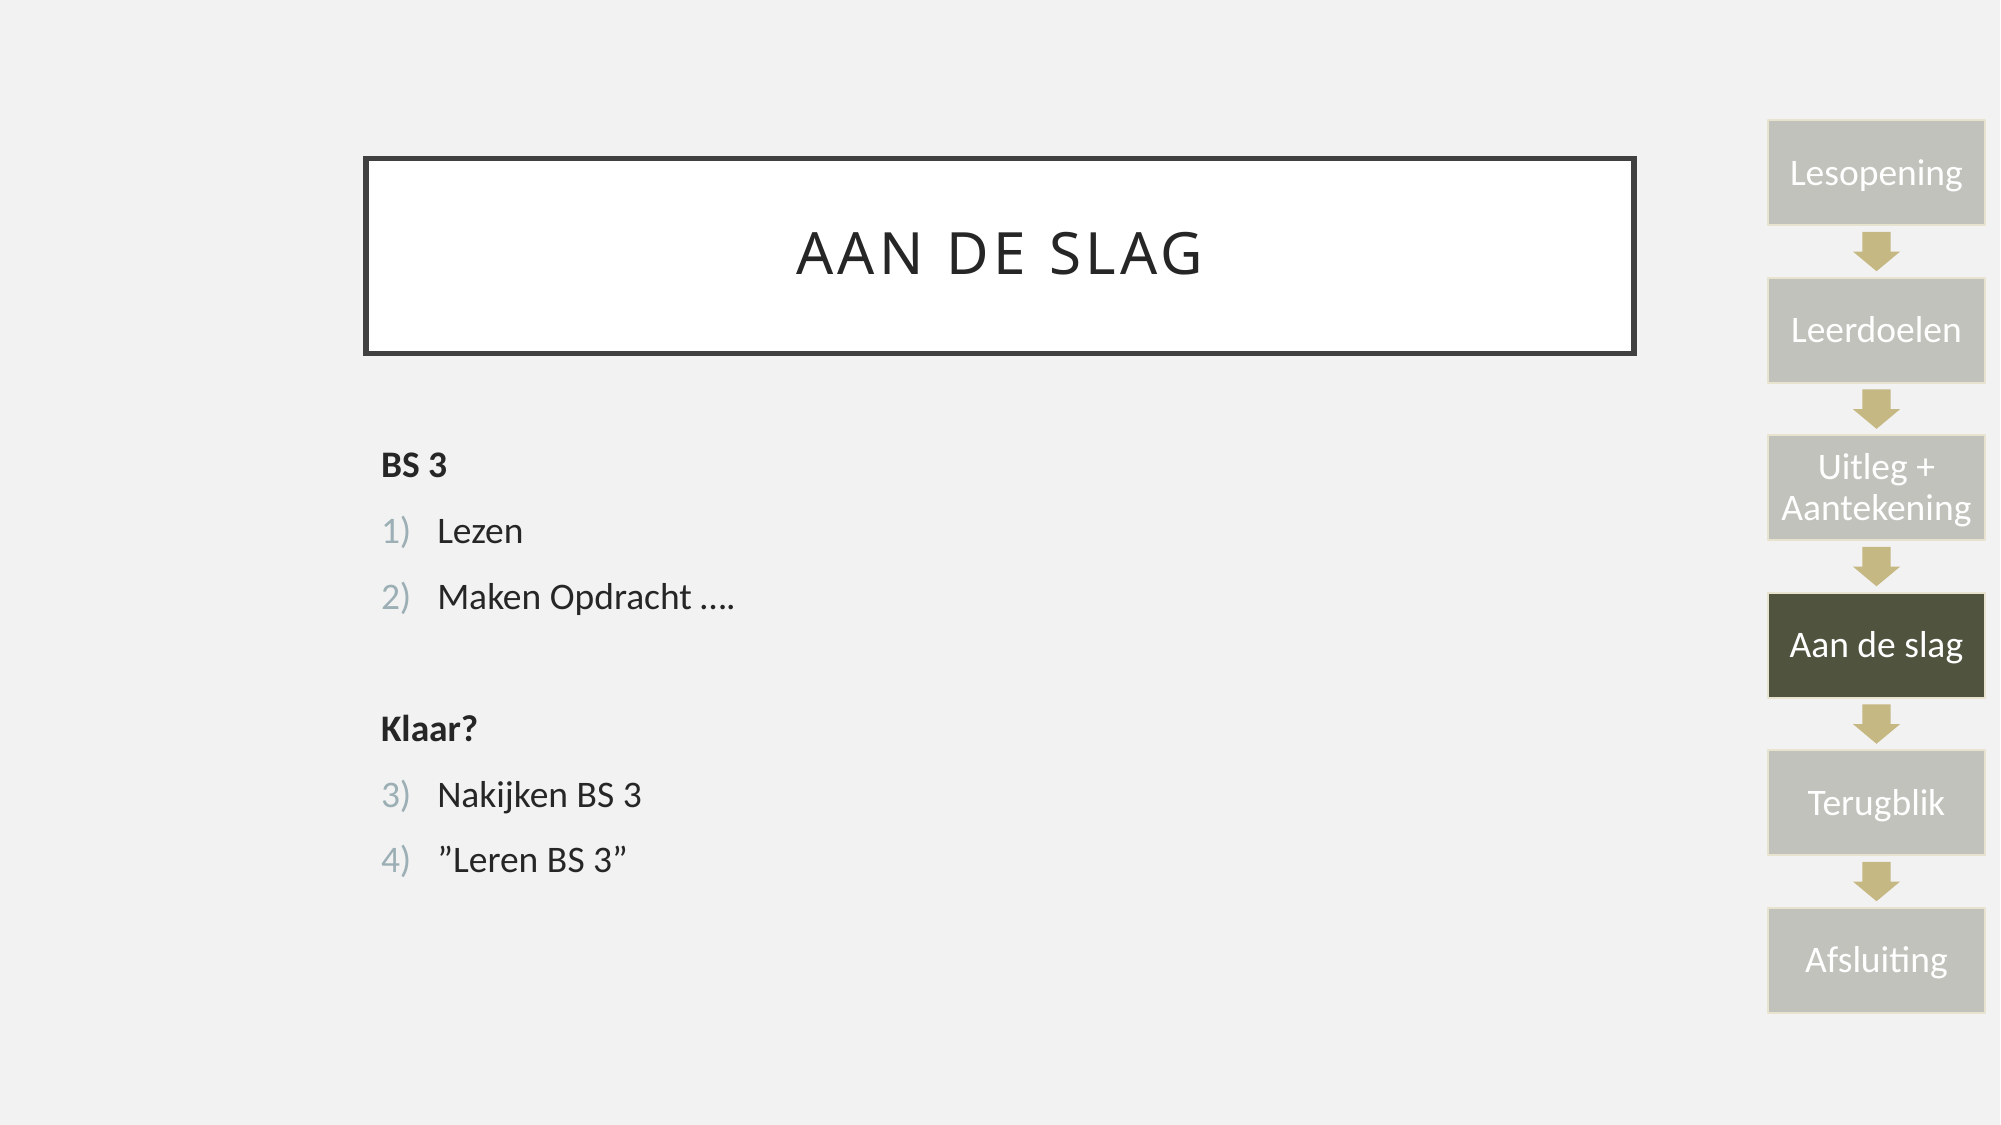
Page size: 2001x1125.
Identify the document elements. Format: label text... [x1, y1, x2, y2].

title Aan de slag [363, 156, 1637, 356]
list BS 3 Lezen Maken Opdracht …. Klaar? Nakijken BS 3 ”Leren BS 3” [366, 432, 1634, 989]
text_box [1753, 119, 2000, 1014]
